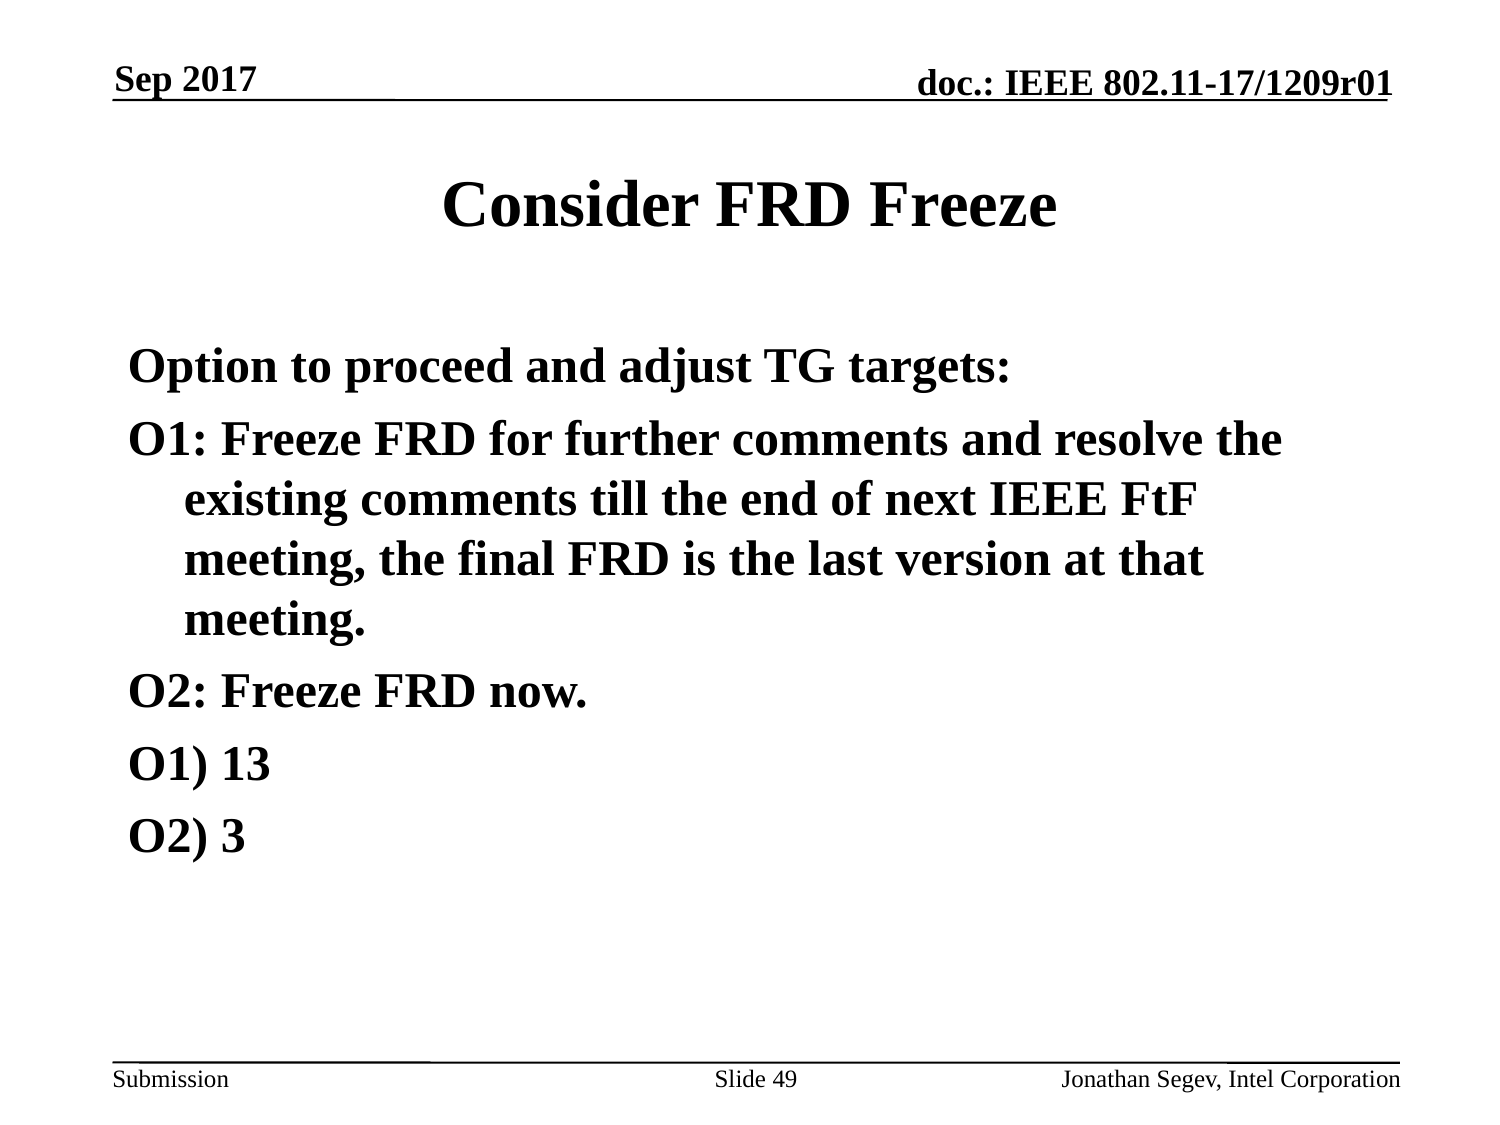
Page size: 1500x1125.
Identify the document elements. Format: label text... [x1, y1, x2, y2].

title Consider FRD Freeze [112, 112, 1388, 288]
slide_number Slide 49 [712, 1061, 800, 1123]
footer Jonathan Segev, Intel Corporation [878, 1061, 1402, 1093]
list Option to proceed and adjust TG targets: O1: Freeze FRD for further comments and resolve the existing comments till the end of next IEEE FtF meeting, the final FRD is the last version at that meeting. O2: Freeze FRD now. O1) 13 O2) 3 [112, 324, 1388, 1000]
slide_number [114, 54, 423, 100]
